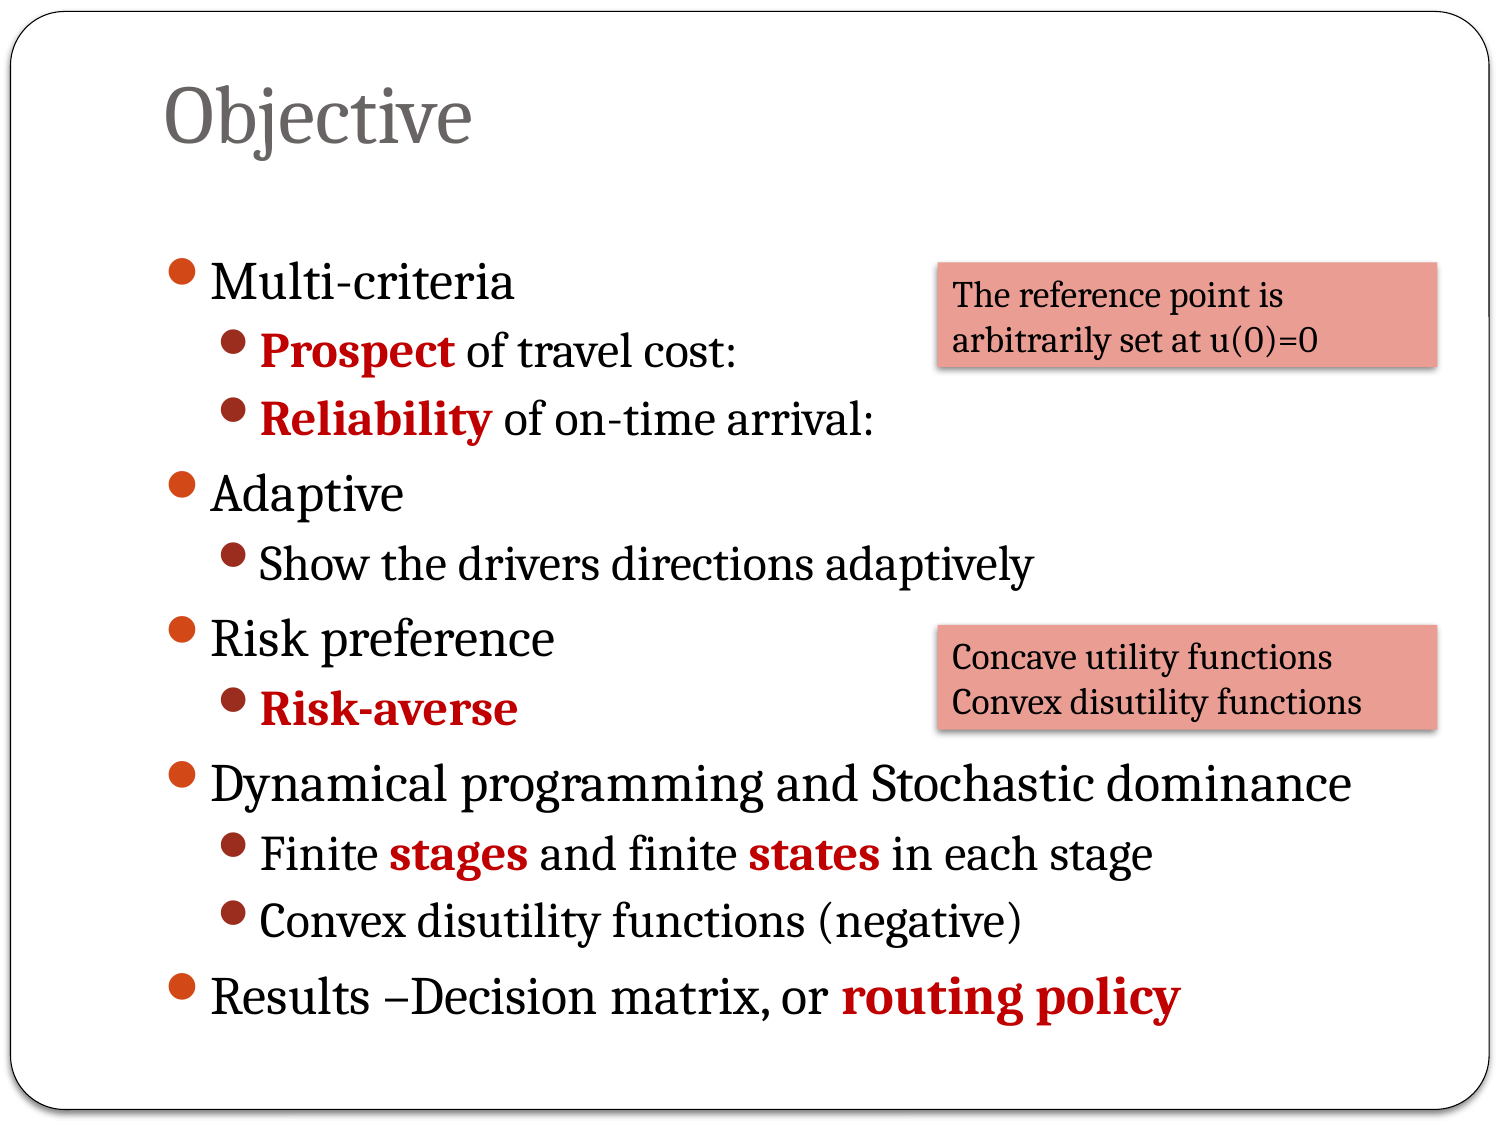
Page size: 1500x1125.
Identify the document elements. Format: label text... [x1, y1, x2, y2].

text_box The reference point is arbitrarily set at u(0)=0 [937, 262, 1438, 368]
title Objective [150, 45, 1425, 175]
text_box Concave utility functions Convex disutility functions [937, 624, 1438, 730]
